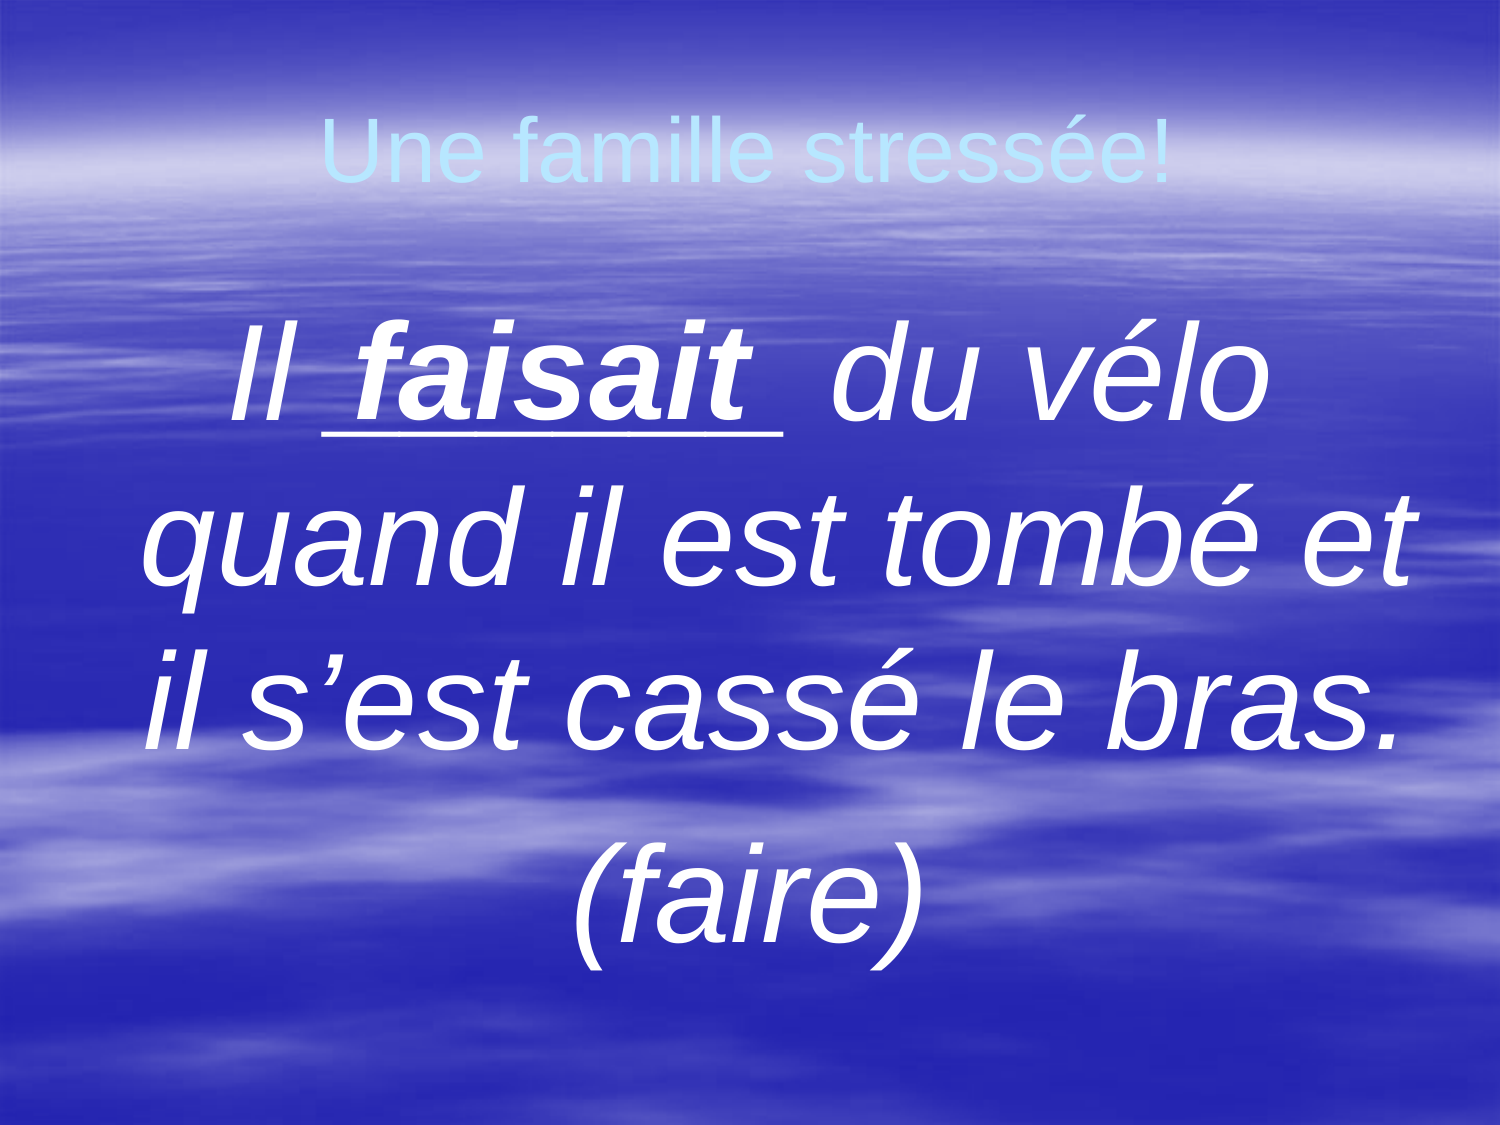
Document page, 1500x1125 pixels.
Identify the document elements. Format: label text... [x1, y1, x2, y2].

title Une famille stressée! [49, 37, 1446, 255]
text_box faisait [337, 275, 788, 473]
list Il ______ du vélo quand il est tombé et il s’est cassé le bras. (faire) [24, 275, 1475, 723]
